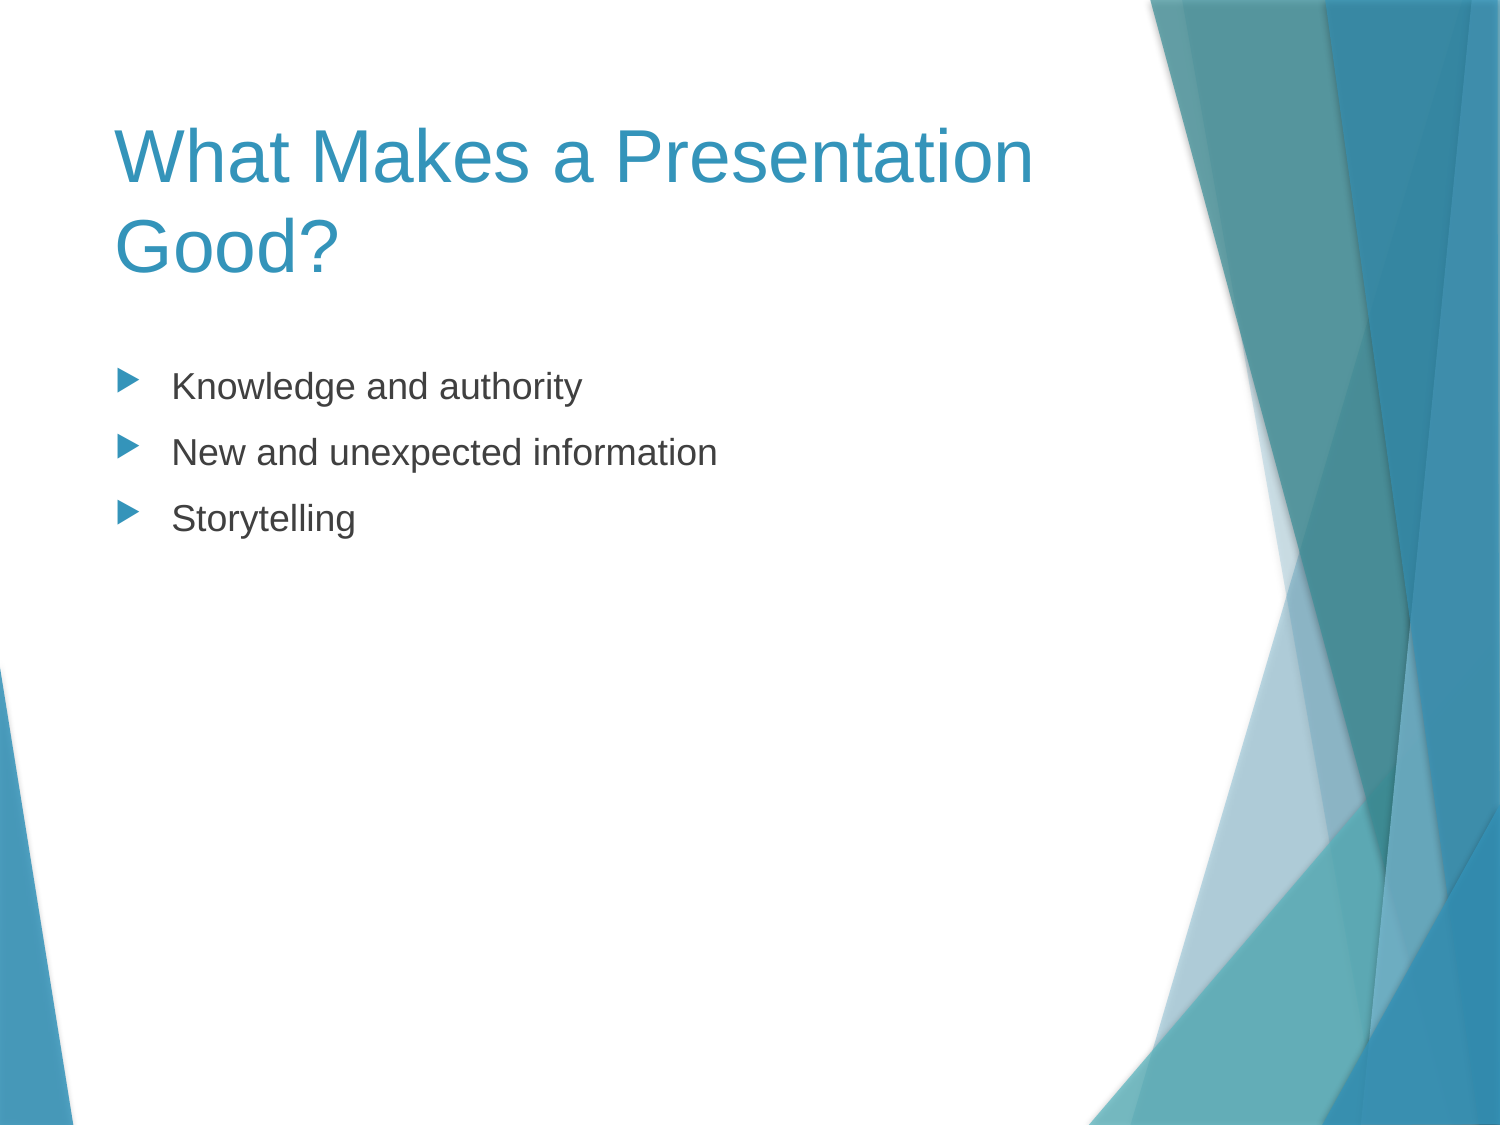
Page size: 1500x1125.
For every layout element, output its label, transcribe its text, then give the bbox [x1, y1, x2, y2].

list Knowledge and authority New and unexpected information Storytelling [99, 354, 1142, 992]
title What Makes a Presentation Good? [99, 99, 1142, 317]
